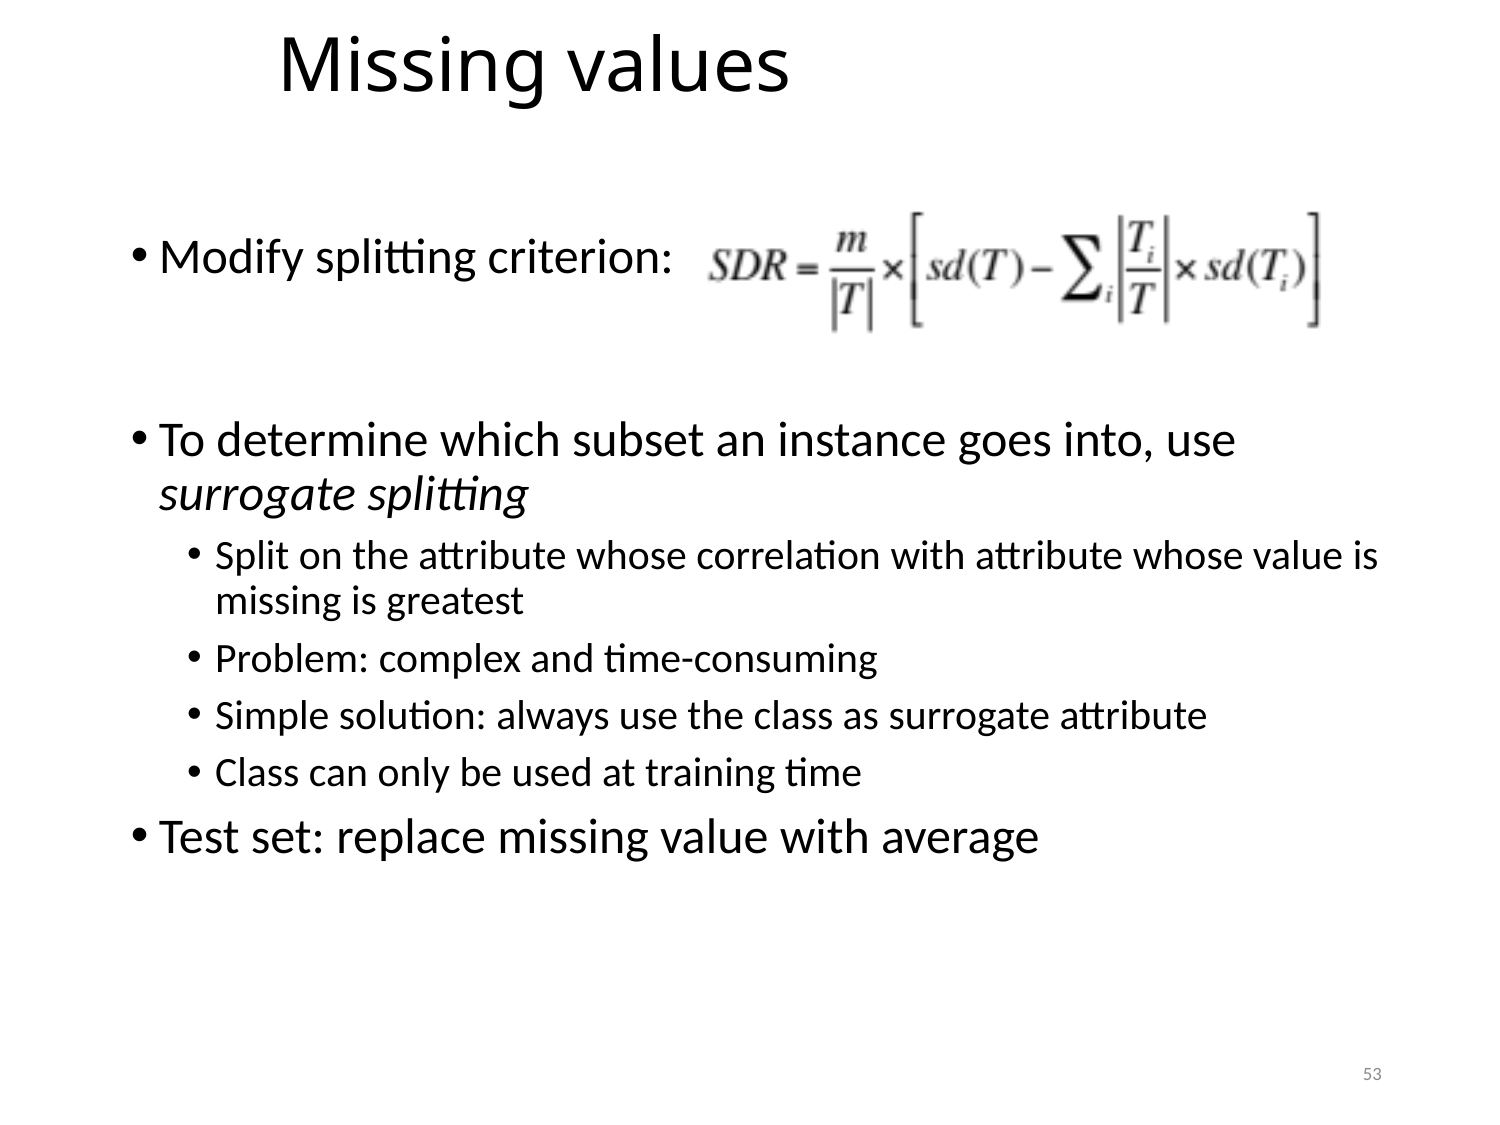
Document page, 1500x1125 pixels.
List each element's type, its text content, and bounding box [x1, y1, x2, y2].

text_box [703, 202, 1322, 334]
slide_number 53 [1059, 1042, 1397, 1103]
title Missing values [262, 0, 1500, 148]
list Modify splitting criterion: To determine which subset an instance goes into, use surrogate splitting Split on the attribute whose correlation with attribute whose value is missing is greatest Problem: complex and time-consuming Simple solution: always use the class as surrogate attribute Class can only be used at training time Test set: replace missing value with average [116, 223, 1447, 876]
